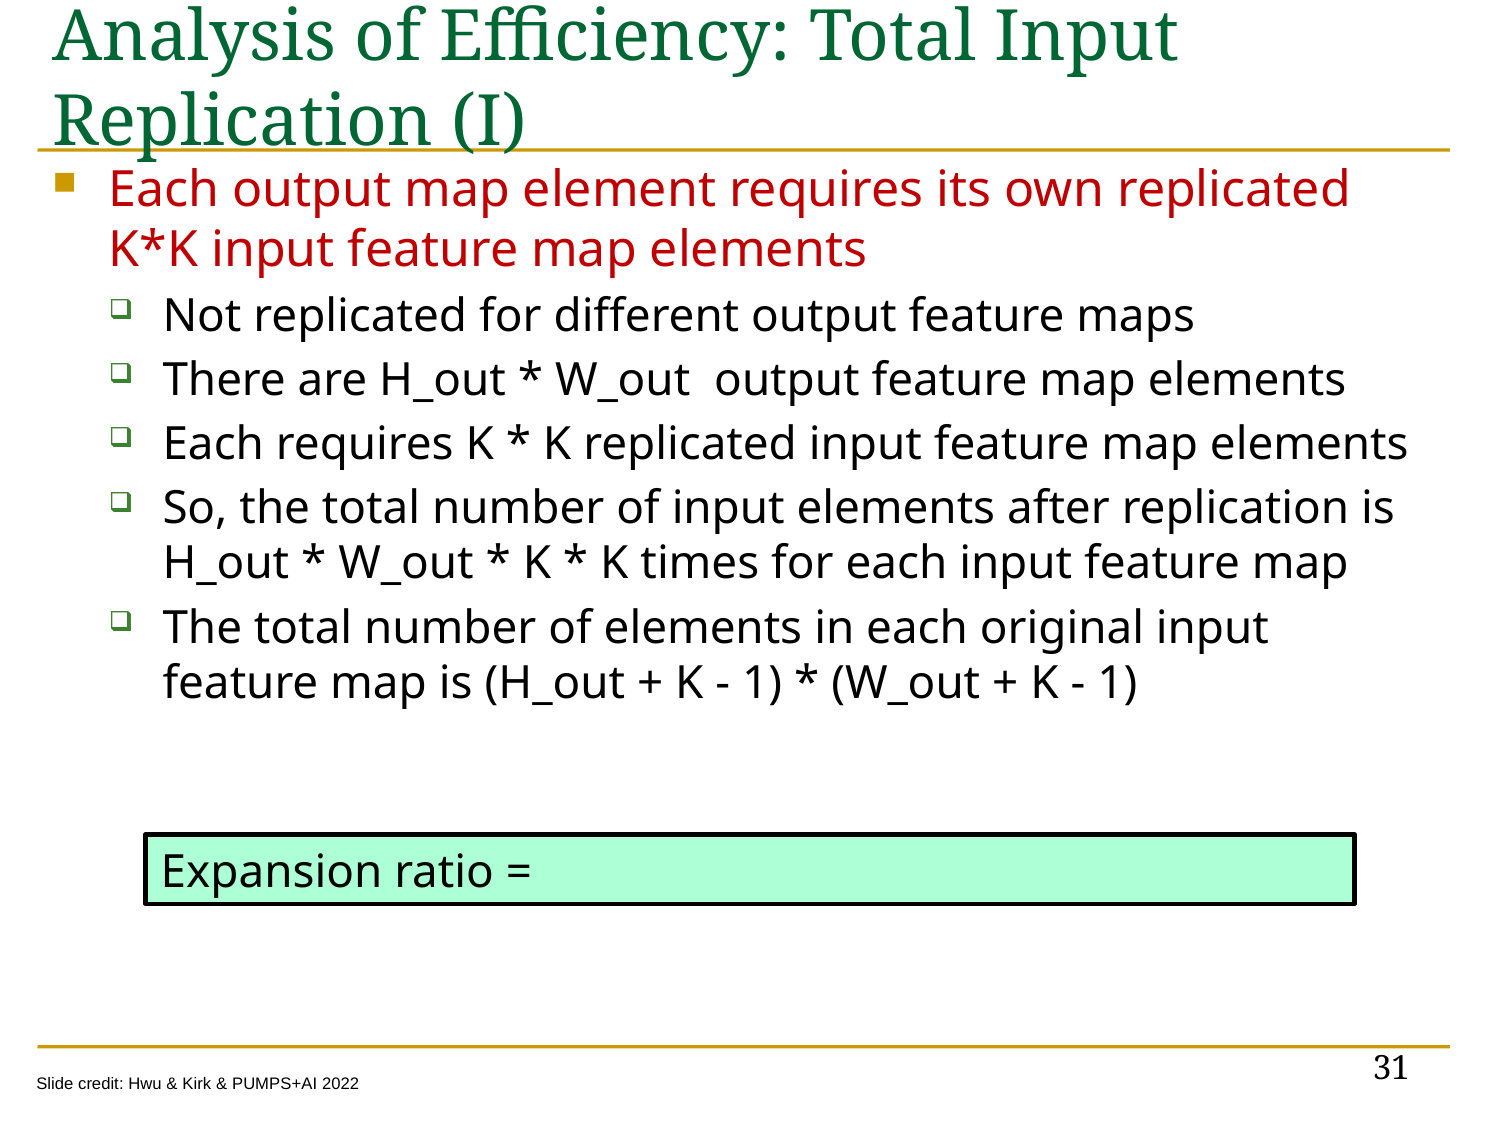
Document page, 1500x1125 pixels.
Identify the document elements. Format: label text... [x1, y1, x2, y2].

text_box Slide credit: Hwu & Kirk & PUMPS+AI 2022 [21, 1066, 375, 1101]
title Analysis of Efficiency: Total Input Replication (I) [37, 0, 1451, 148]
list Each output map element requires its own replicated K*K input feature map elements Not replicated for different output feature maps There are H_out * W_out output feature map elements Each requires K * K replicated input feature map elements So, the total number of input elements after replication is H_out * W_out * K * K times for each input feature map The total number of elements in each original input feature map is (H_out + K - 1) * (W_out + K - 1) [37, 148, 1451, 1048]
slide_number 31 [1074, 1023, 1426, 1100]
